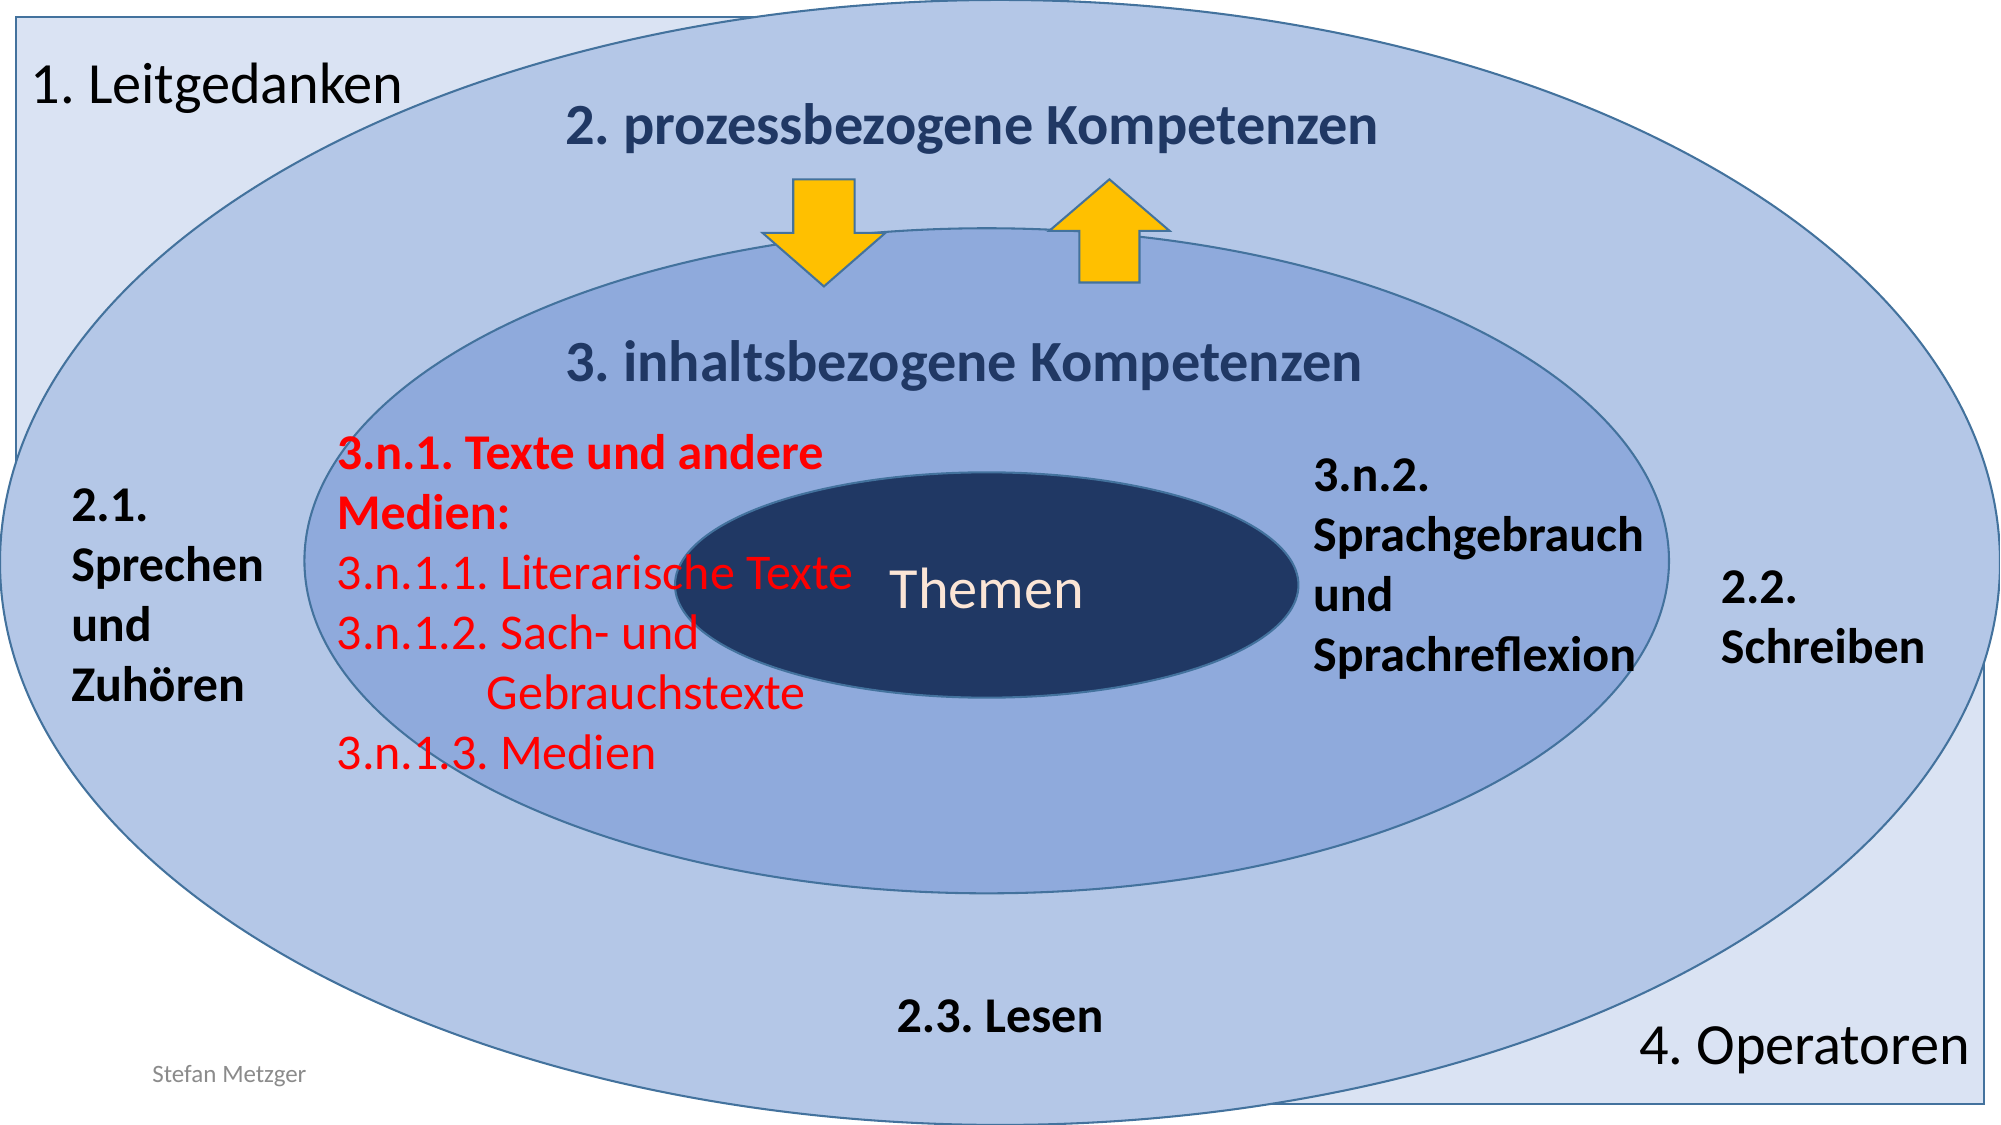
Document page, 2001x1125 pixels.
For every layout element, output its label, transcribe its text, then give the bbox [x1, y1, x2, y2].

text_box 1. Leitgedanken [15, 16, 748, 458]
text_box 3.n.2. Sprachgebrauch und Sprachreflexion [1298, 433, 1664, 689]
text_box 2.1. Sprechen und Zuhören [56, 463, 322, 719]
text_box [1664, 516, 1671, 606]
slide_number Stefan Metzger [137, 1042, 588, 1103]
text_box [759, 178, 889, 288]
text_box 2.2. Schreiben [1706, 546, 1974, 681]
text_box 2.3. Lesen [511, 975, 1488, 1100]
text_box [484, 600, 1618, 895]
text_box 4. Operatoren [1277, 667, 1985, 1105]
text_box Themen [870, 471, 1300, 699]
text_box 3.n.1. Texte und andere Medien: 3.n.1.1. Literarische Texte 3.n.1.2. Sach- und Gebrauchstexte 3.n.1.3. Medien [322, 412, 870, 787]
text_box [0, 0, 2000, 1042]
text_box 2. prozessbezogene Kompetenzen [550, 78, 1405, 164]
text_box 3. inhaltsbezogene Kompetenzen [550, 315, 1384, 400]
text_box [375, 227, 1618, 570]
slide_number 21 [1412, 1042, 1863, 1103]
text_box [699, 1100, 1301, 1125]
text_box [1046, 177, 1173, 284]
